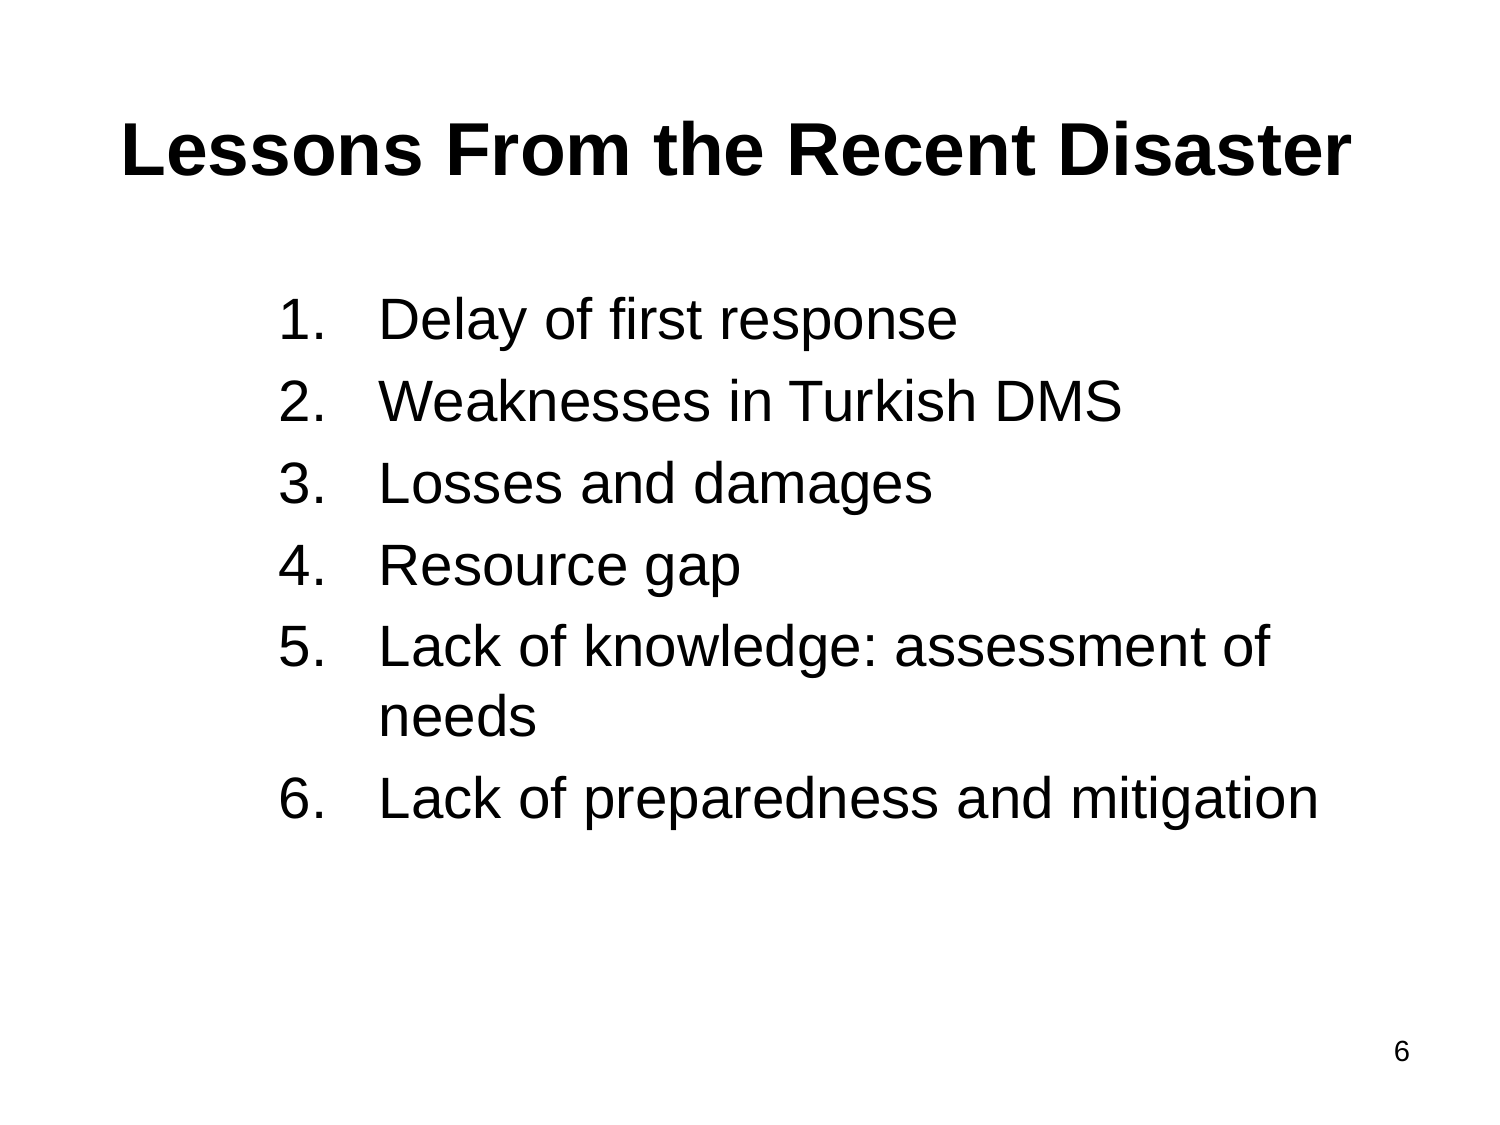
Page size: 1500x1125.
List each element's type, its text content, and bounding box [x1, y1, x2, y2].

list Delay of first response Weaknesses in Turkish DMS Losses and damages Resource gap Lack of knowledge: assessment of needs Lack of preparedness and mitigation [263, 273, 1377, 929]
slide_number 6 [1074, 1024, 1426, 1103]
title Lessons From the Recent Disaster [74, 44, 1426, 233]
